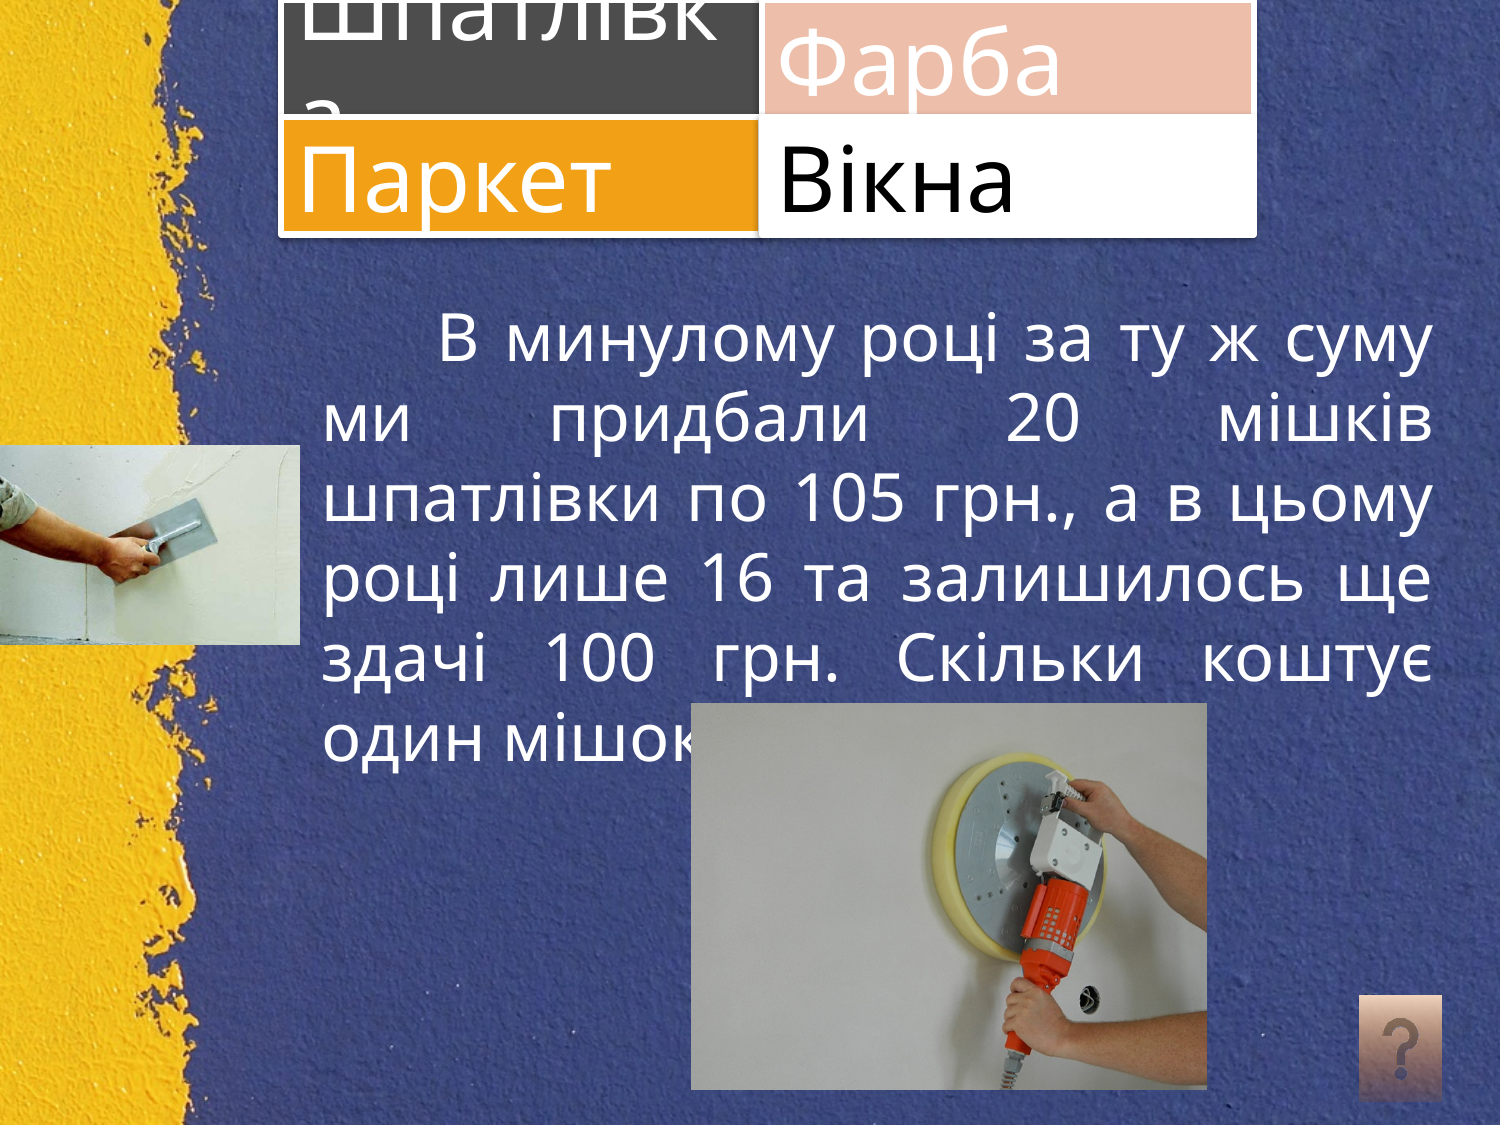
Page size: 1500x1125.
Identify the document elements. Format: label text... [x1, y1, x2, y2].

title Шпатлівка [278, 0, 754, 113]
text_box Фарба [759, 0, 1257, 114]
picture [0, 0, 1500, 1125]
text_box [1359, 996, 1442, 1102]
text_box Вікна [759, 114, 1257, 238]
text_box Паркет [278, 114, 757, 238]
list В минулому році за ту ж суму ми придбали 20 мішків шпатлівки по 105 грн., а в цьому році лише 16 та залишилось ще здачі 100 грн. Скільки коштує один мішок в цьому році. [249, 287, 1451, 1013]
